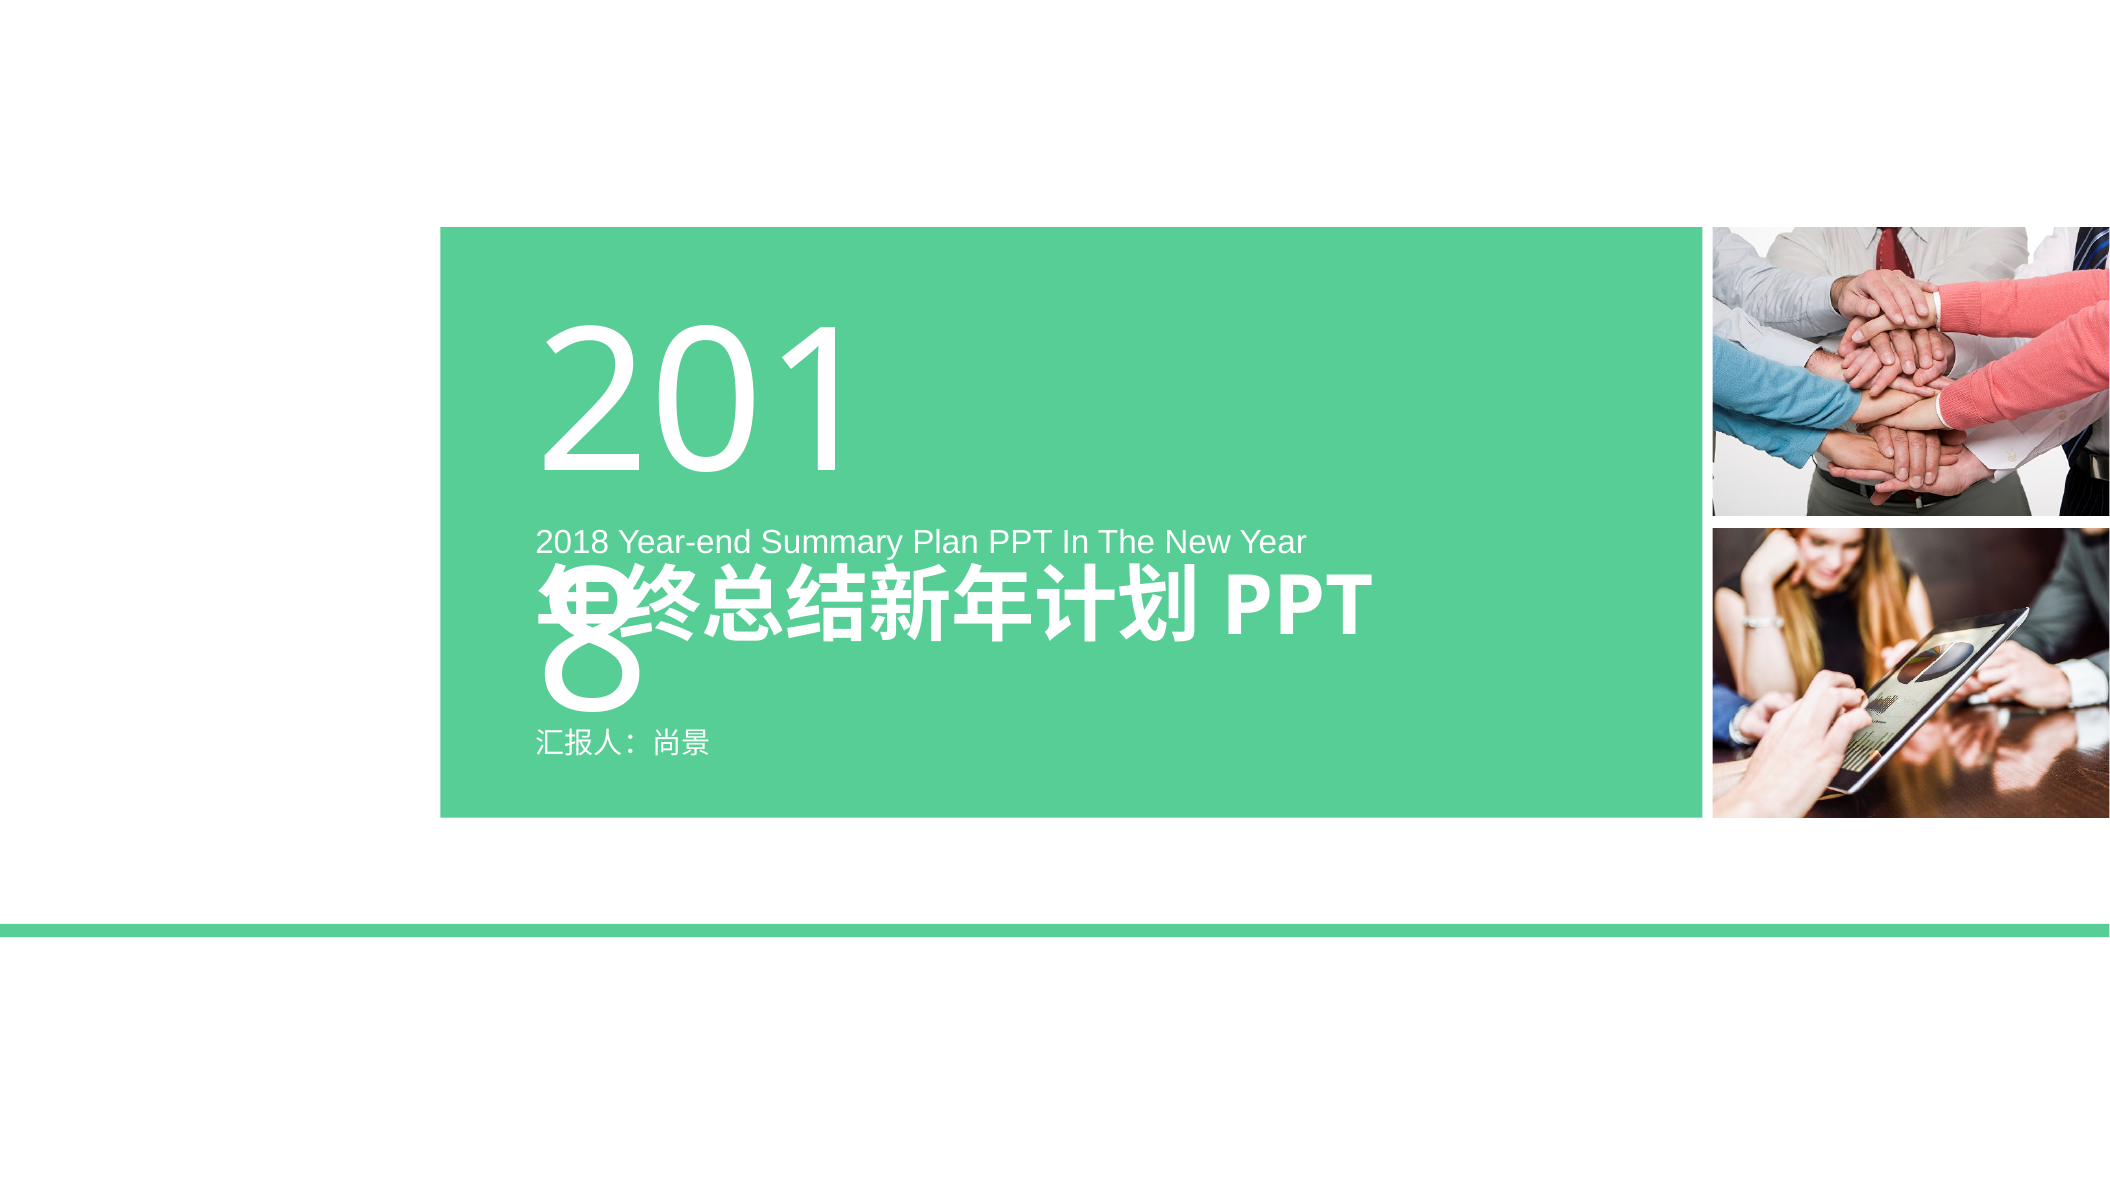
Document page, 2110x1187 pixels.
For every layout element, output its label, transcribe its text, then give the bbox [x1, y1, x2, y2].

text_box 2018 [535, 269, 937, 750]
text_box 2018 Year-end Summary Plan PPT In The New Year [937, 519, 1325, 551]
text_box 汇报人：尚景 [535, 724, 1223, 760]
text_box [1712, 528, 2110, 818]
text_box [440, 227, 1703, 818]
text_box [1712, 227, 2110, 516]
text_box [0, 923, 2110, 938]
text_box 年终总结新年计划PPT [937, 551, 1386, 652]
